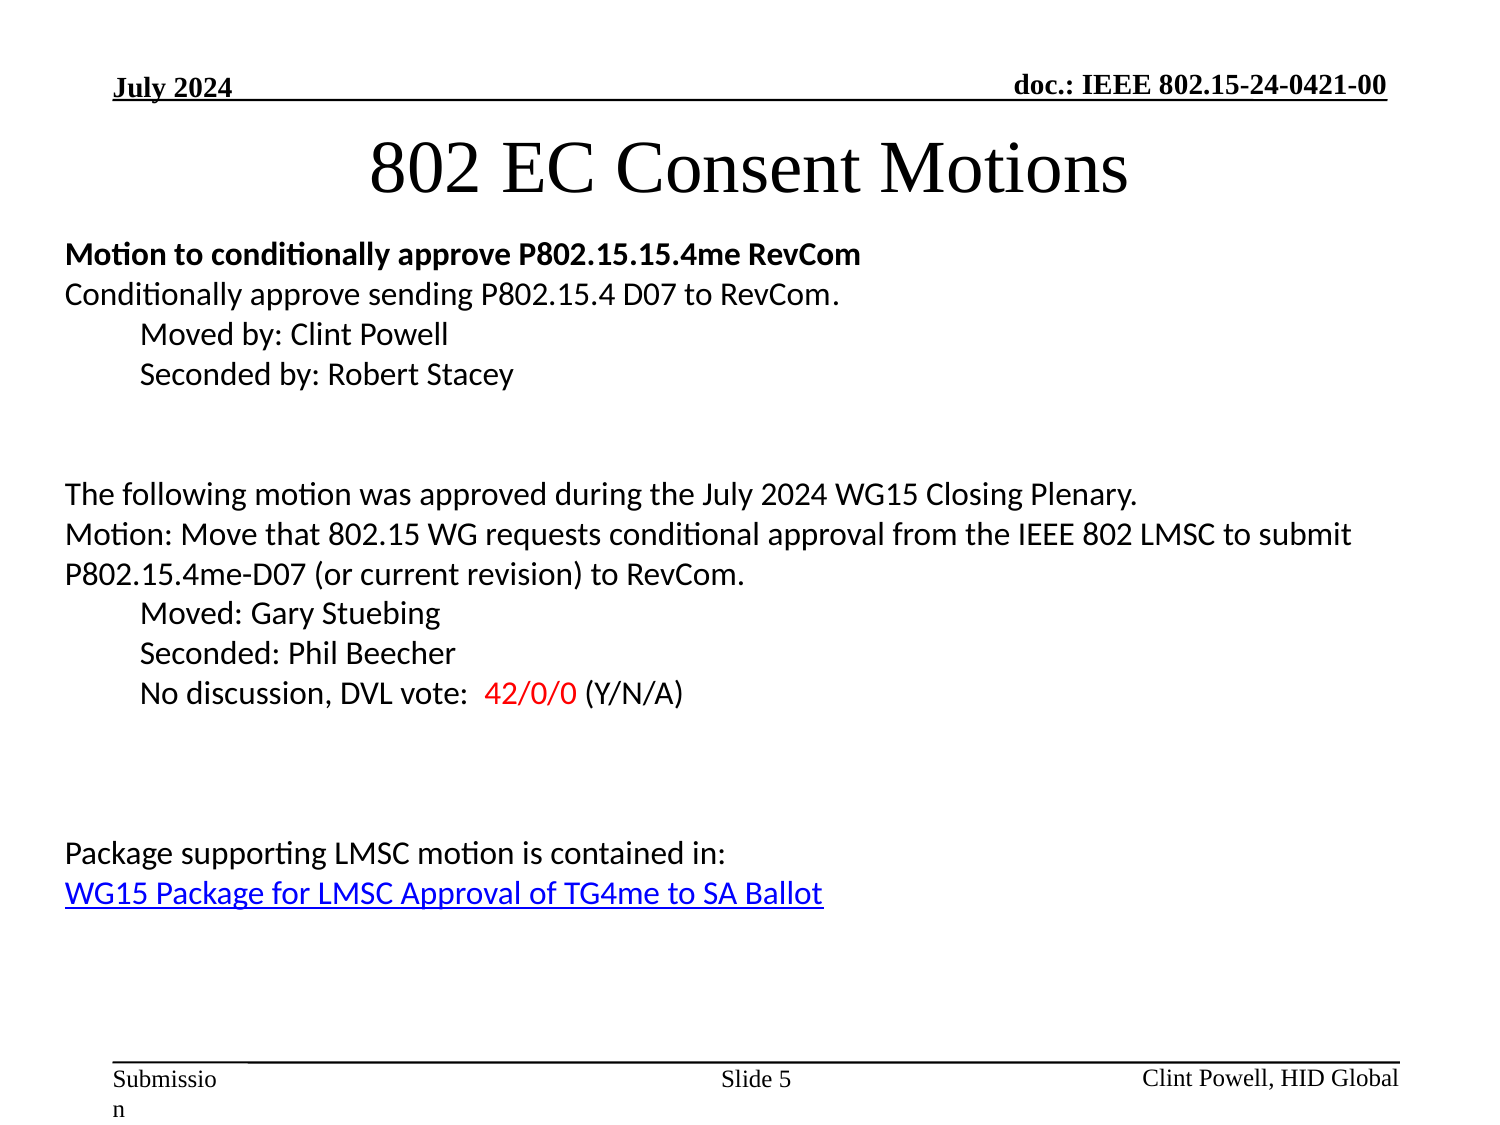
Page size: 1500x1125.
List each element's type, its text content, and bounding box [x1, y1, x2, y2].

text_box Motion to conditionally approve P802.15.15.4me RevCom Conditionally approve sending P802.15.4 D07 to RevCom. Moved by: Clint Powell Seconded by: Robert Stacey The following motion was approved during the July 2024 WG15 Closing Plenary. Motion: Move that 802.15 WG requests conditional approval from the IEEE 802 LMSC to submit P802.15.4me-D07 (or current revision) to RevCom. Moved: Gary Stuebing Seconded: Phil Beecher No discussion, DVL vote: 42/0/0 (Y/N/A) Package supporting LMSC motion is contained in: WG15 Package for LMSC Approval of TG4me to SA Ballot [50, 224, 1450, 959]
slide_number Slide 5 [712, 1062, 800, 1093]
text_box 802 EC Consent Motions [112, 75, 1388, 224]
